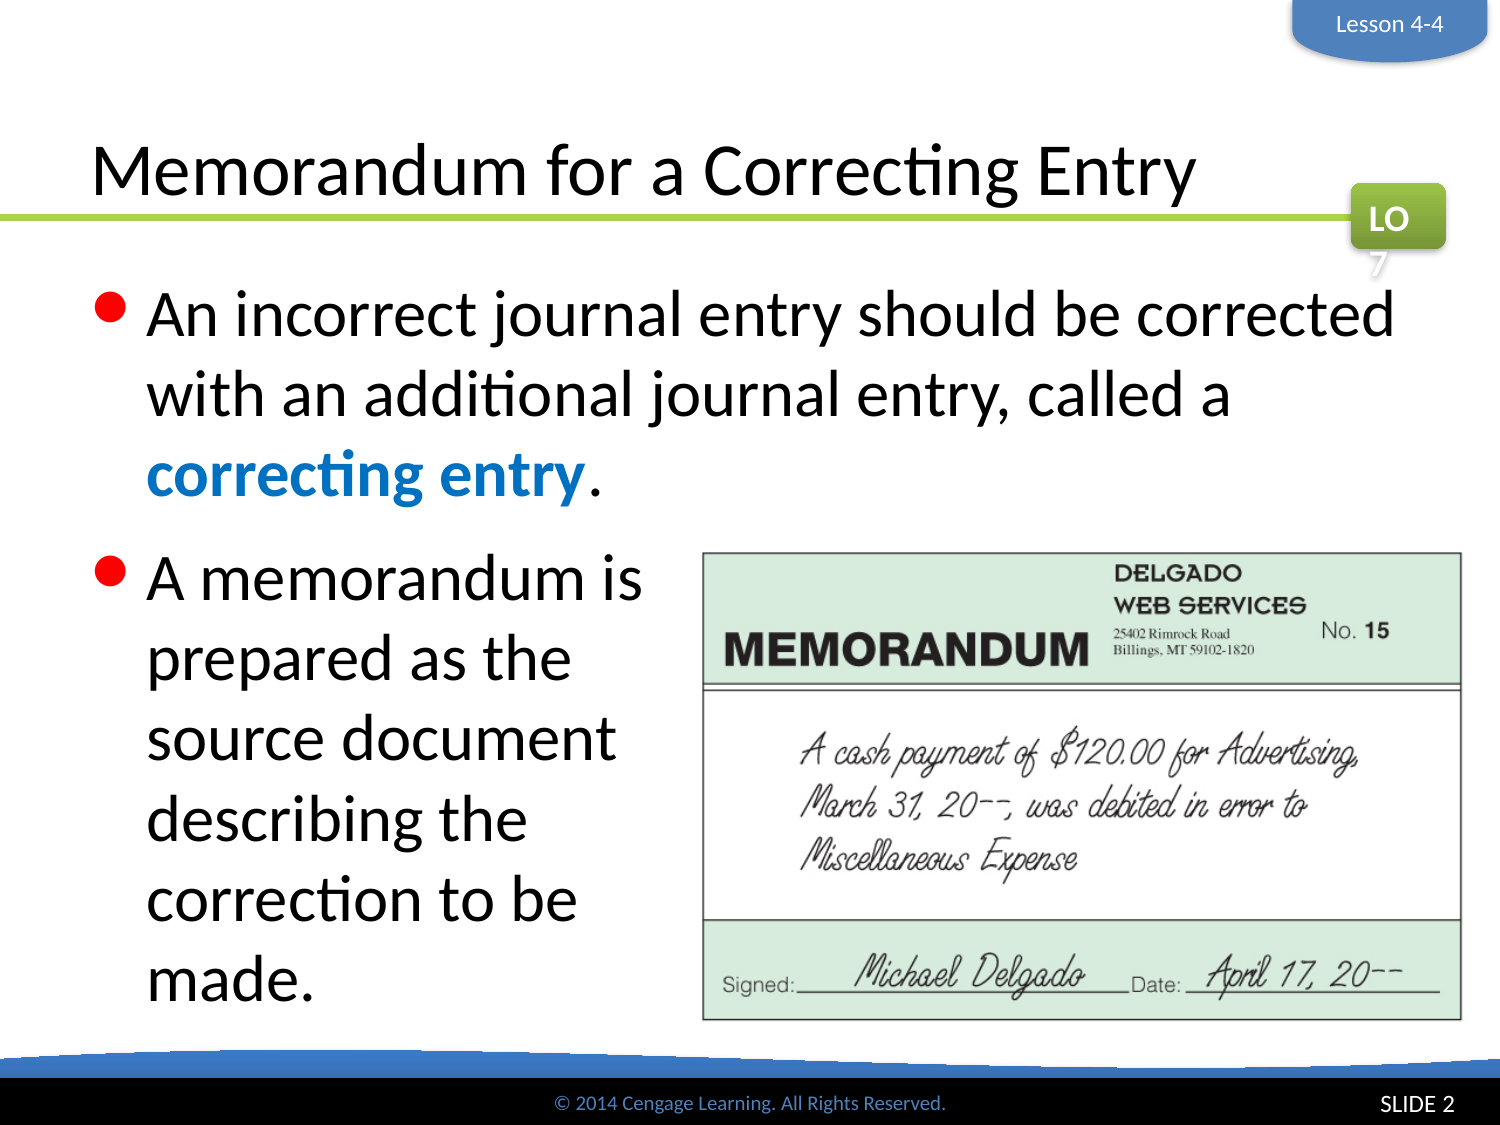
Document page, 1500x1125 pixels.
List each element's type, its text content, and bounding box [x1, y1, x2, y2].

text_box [1292, 0, 1488, 63]
slide_number SLIDE 2 [1170, 1080, 1470, 1125]
text_box LO7 [1350, 183, 1446, 250]
picture [699, 549, 1468, 1026]
list An incorrect journal entry should be corrected with an additional journal entry, called a correcting entry. [75, 262, 1425, 548]
list A memorandum is prepared as the source document describing the correction to be made. [75, 526, 763, 1038]
title Memorandum for a Correcting Entry [75, 29, 1350, 218]
